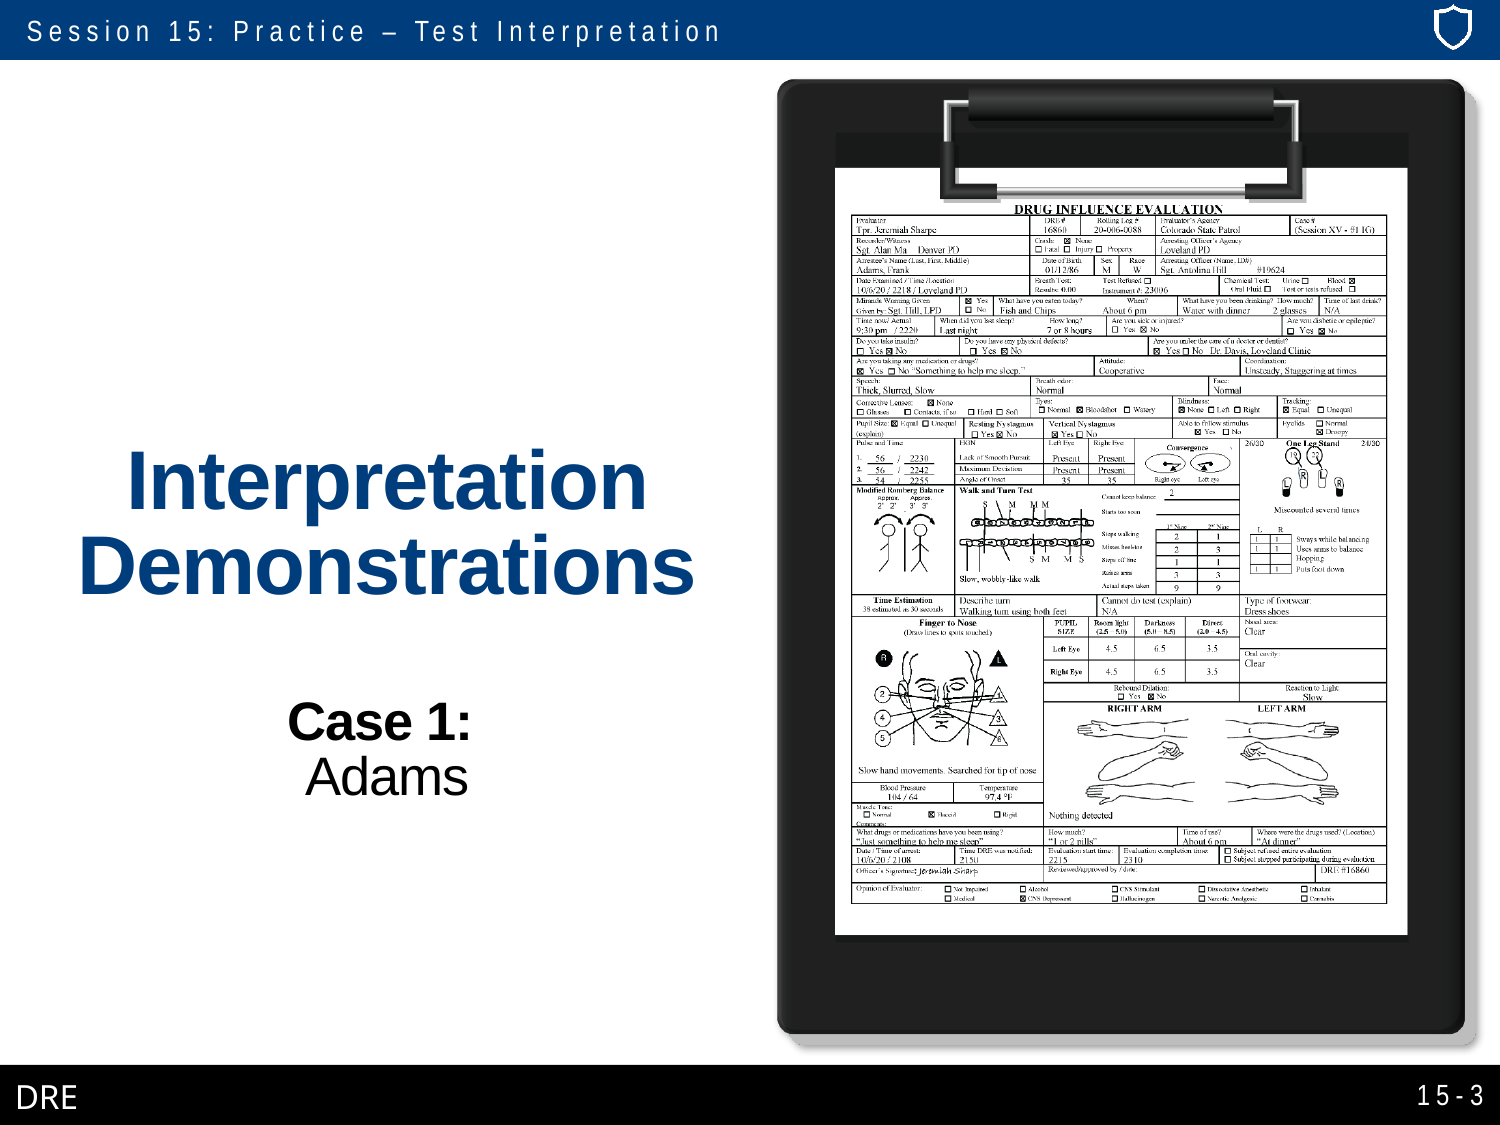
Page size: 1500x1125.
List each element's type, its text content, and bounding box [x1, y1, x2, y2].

picture [777, 79, 1477, 1046]
title Interpretation Demonstrations Case 1: Adams [52, 256, 723, 815]
slide_number 15-3 [1218, 1063, 1499, 1124]
picture [1434, 4, 1472, 50]
